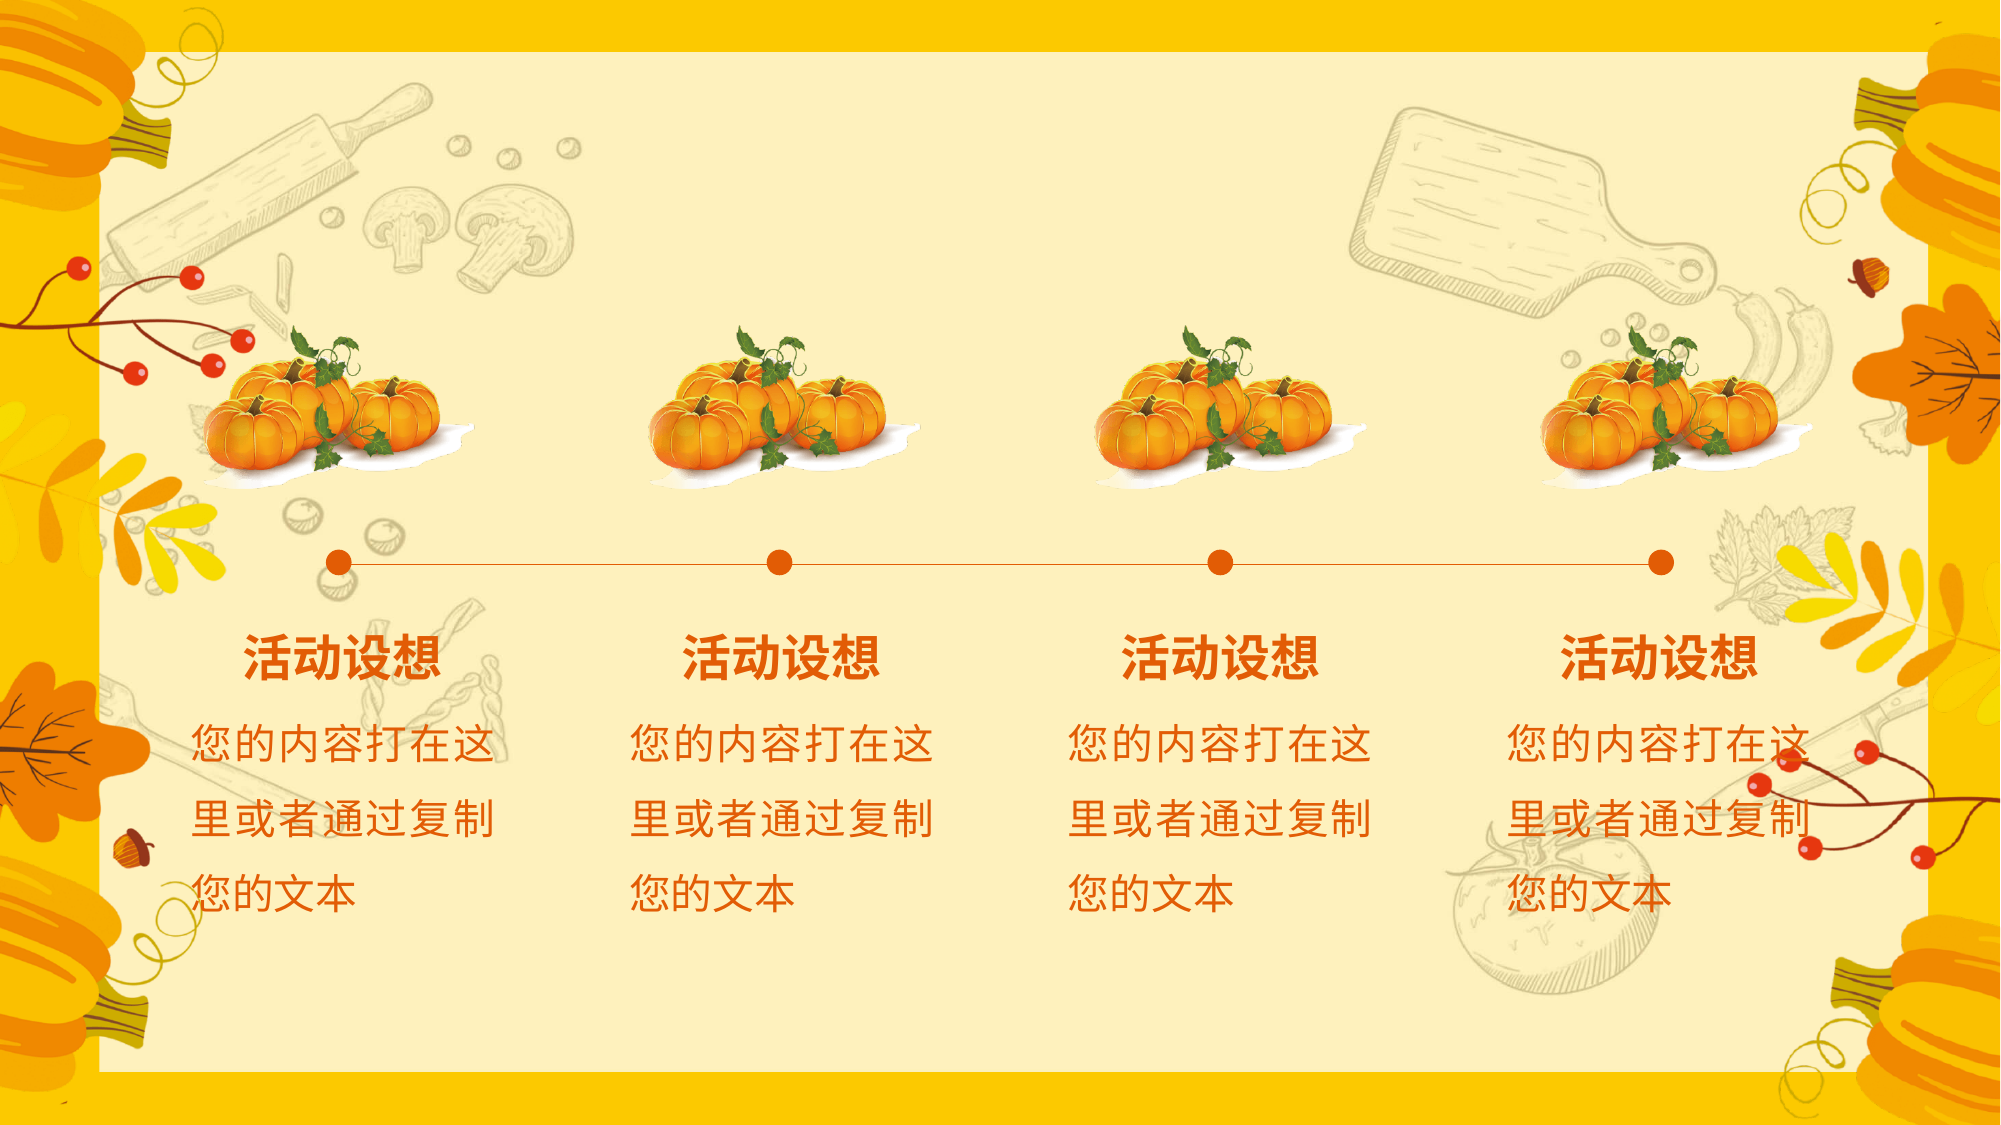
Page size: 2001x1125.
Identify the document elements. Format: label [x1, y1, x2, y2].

text_box [607, 619, 956, 914]
text_box [168, 619, 518, 914]
text_box [1045, 619, 1395, 914]
picture [0, 0, 1999, 1125]
text_box [1484, 619, 1834, 914]
text_box [326, 550, 1674, 575]
